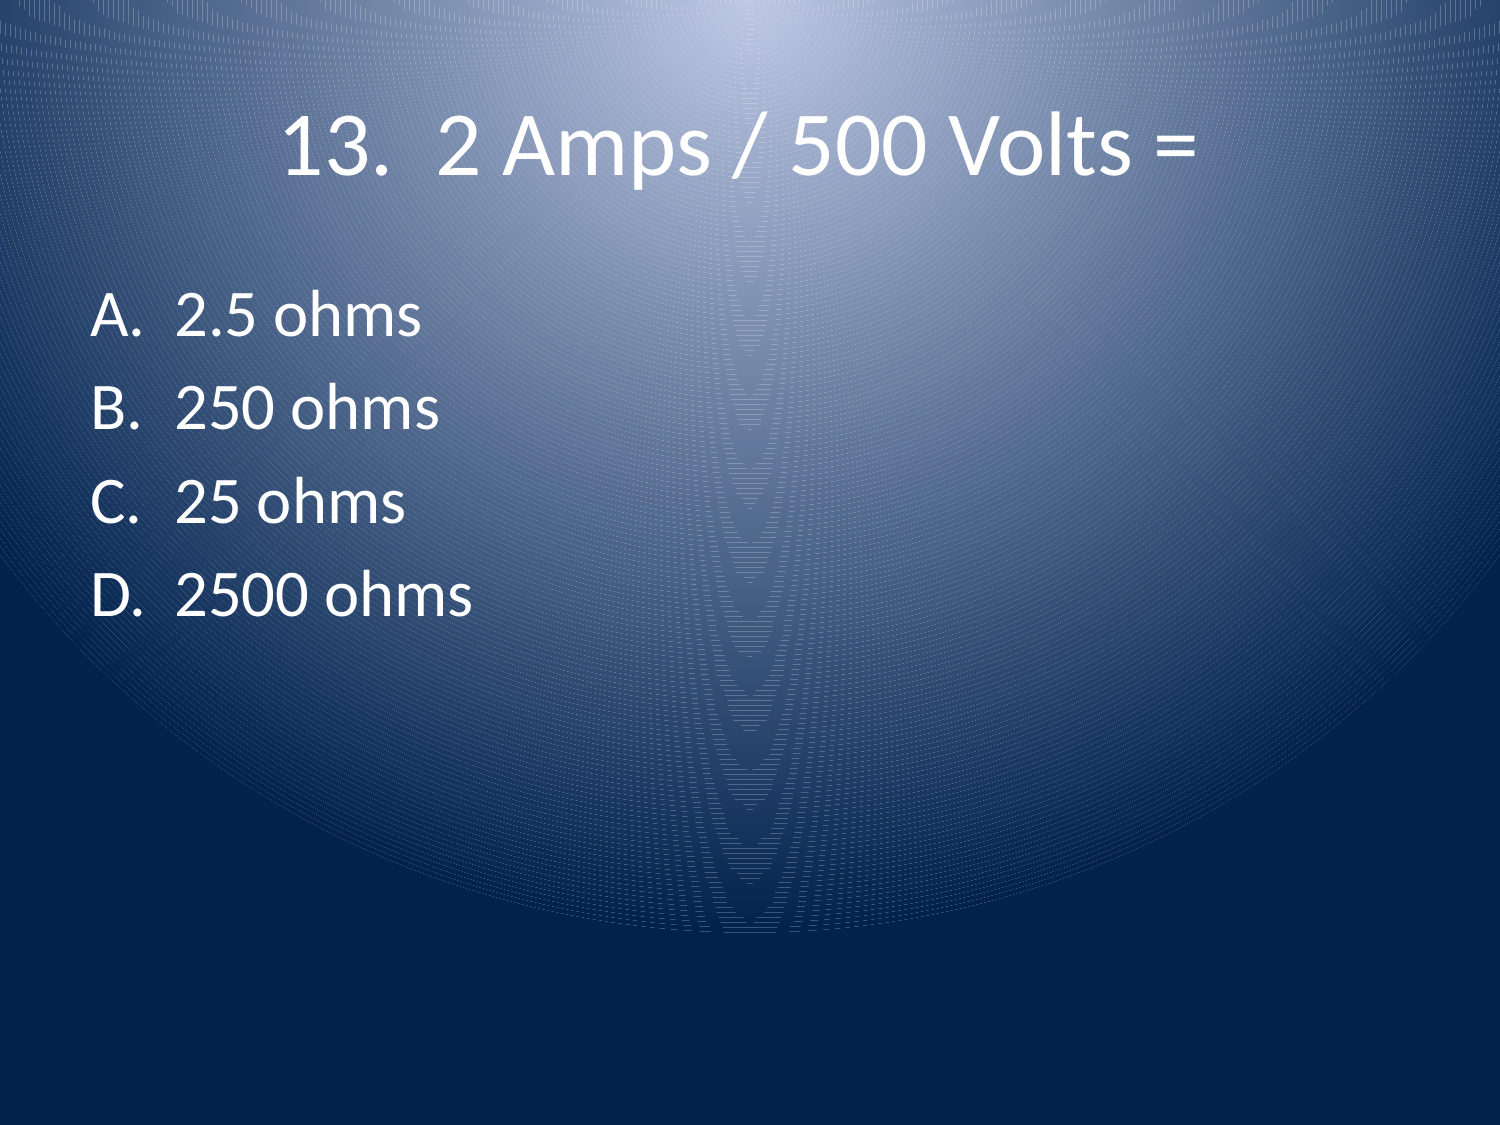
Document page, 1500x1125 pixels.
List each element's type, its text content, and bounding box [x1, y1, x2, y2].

title 13. 2 Amps / 500 Volts = [75, 45, 1425, 233]
list 2.5 ohms 250 ohms 25 ohms 2500 ohms [75, 262, 1425, 1005]
